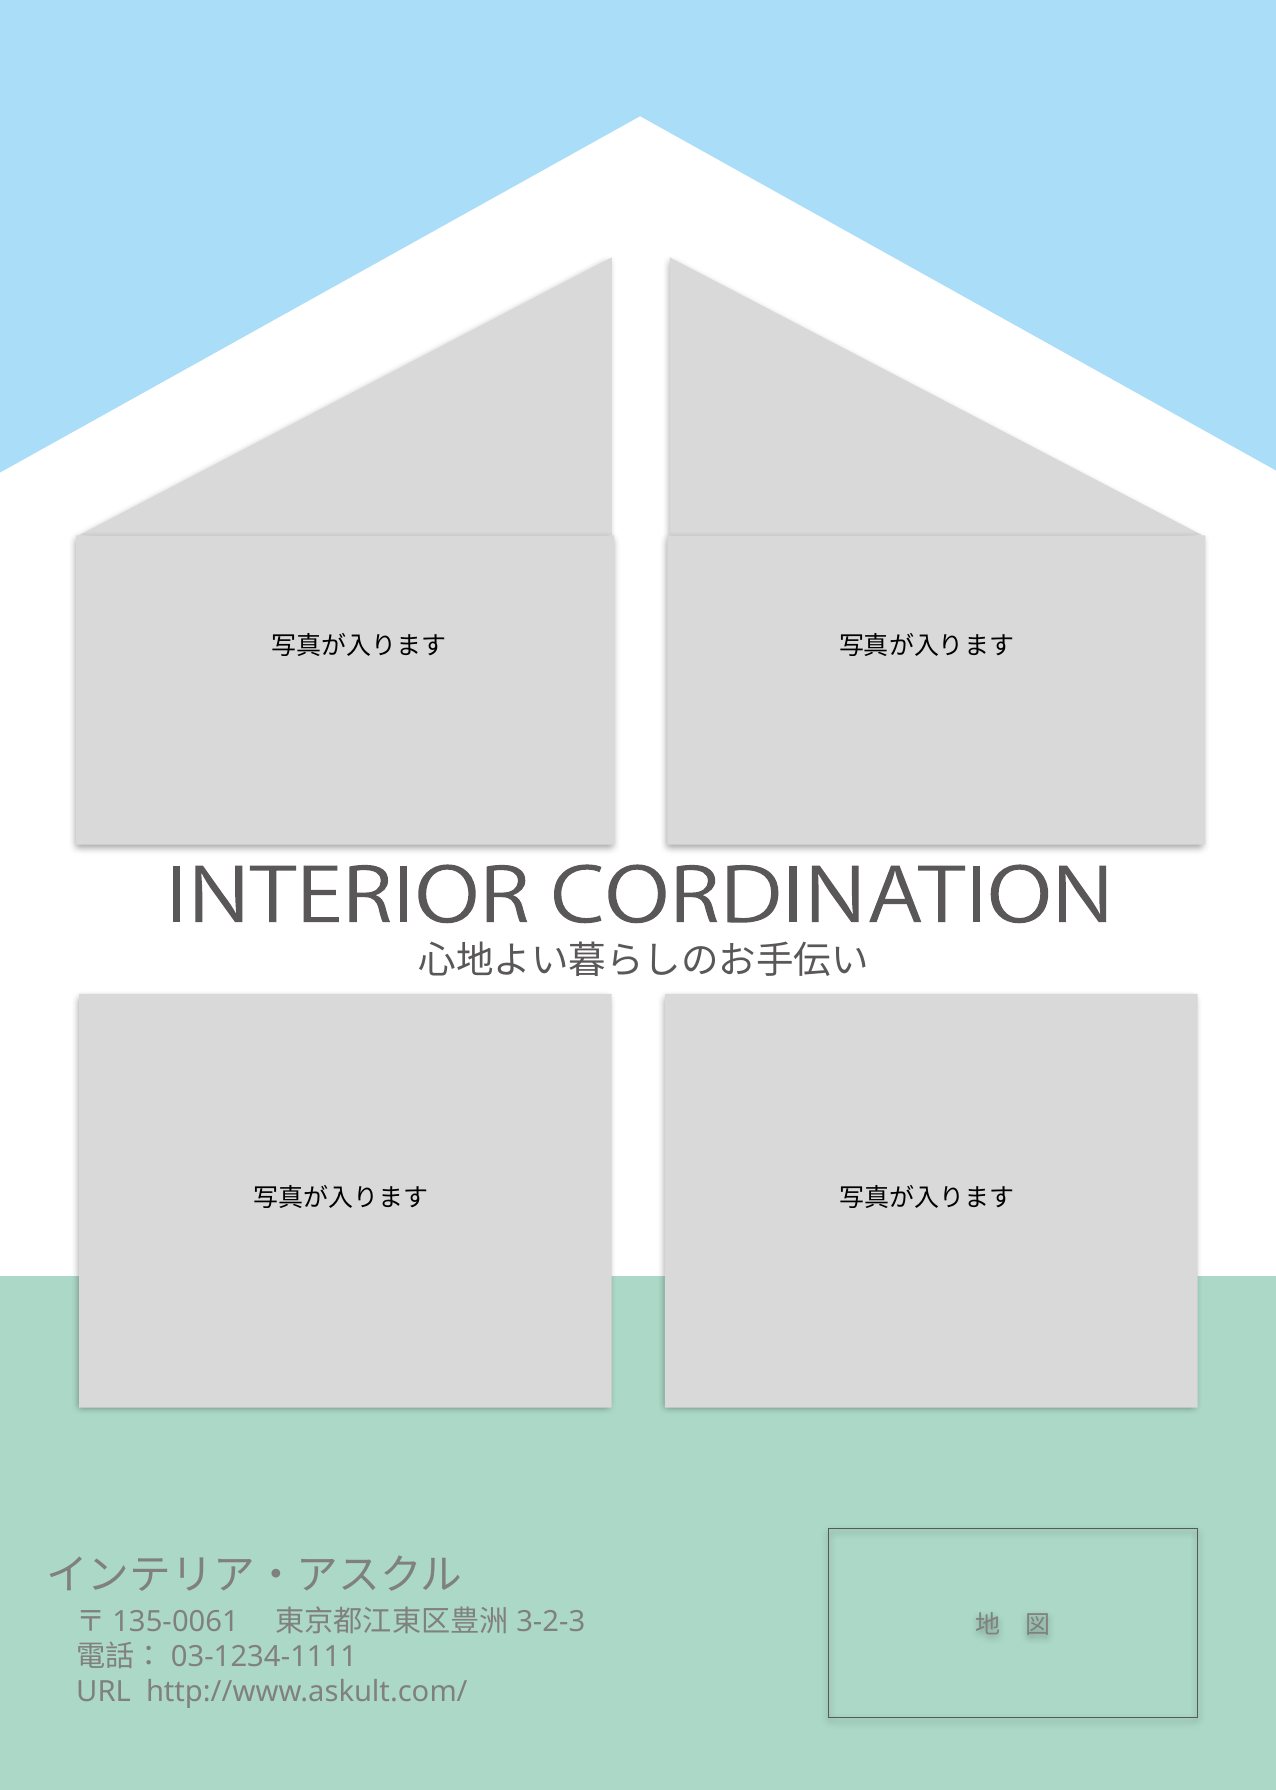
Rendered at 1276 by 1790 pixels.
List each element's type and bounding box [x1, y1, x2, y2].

text_box [667, 257, 1206, 845]
picture [0, 0, 1276, 1790]
text_box [78, 993, 612, 1408]
text_box [75, 257, 615, 845]
text_box [664, 993, 1198, 1408]
